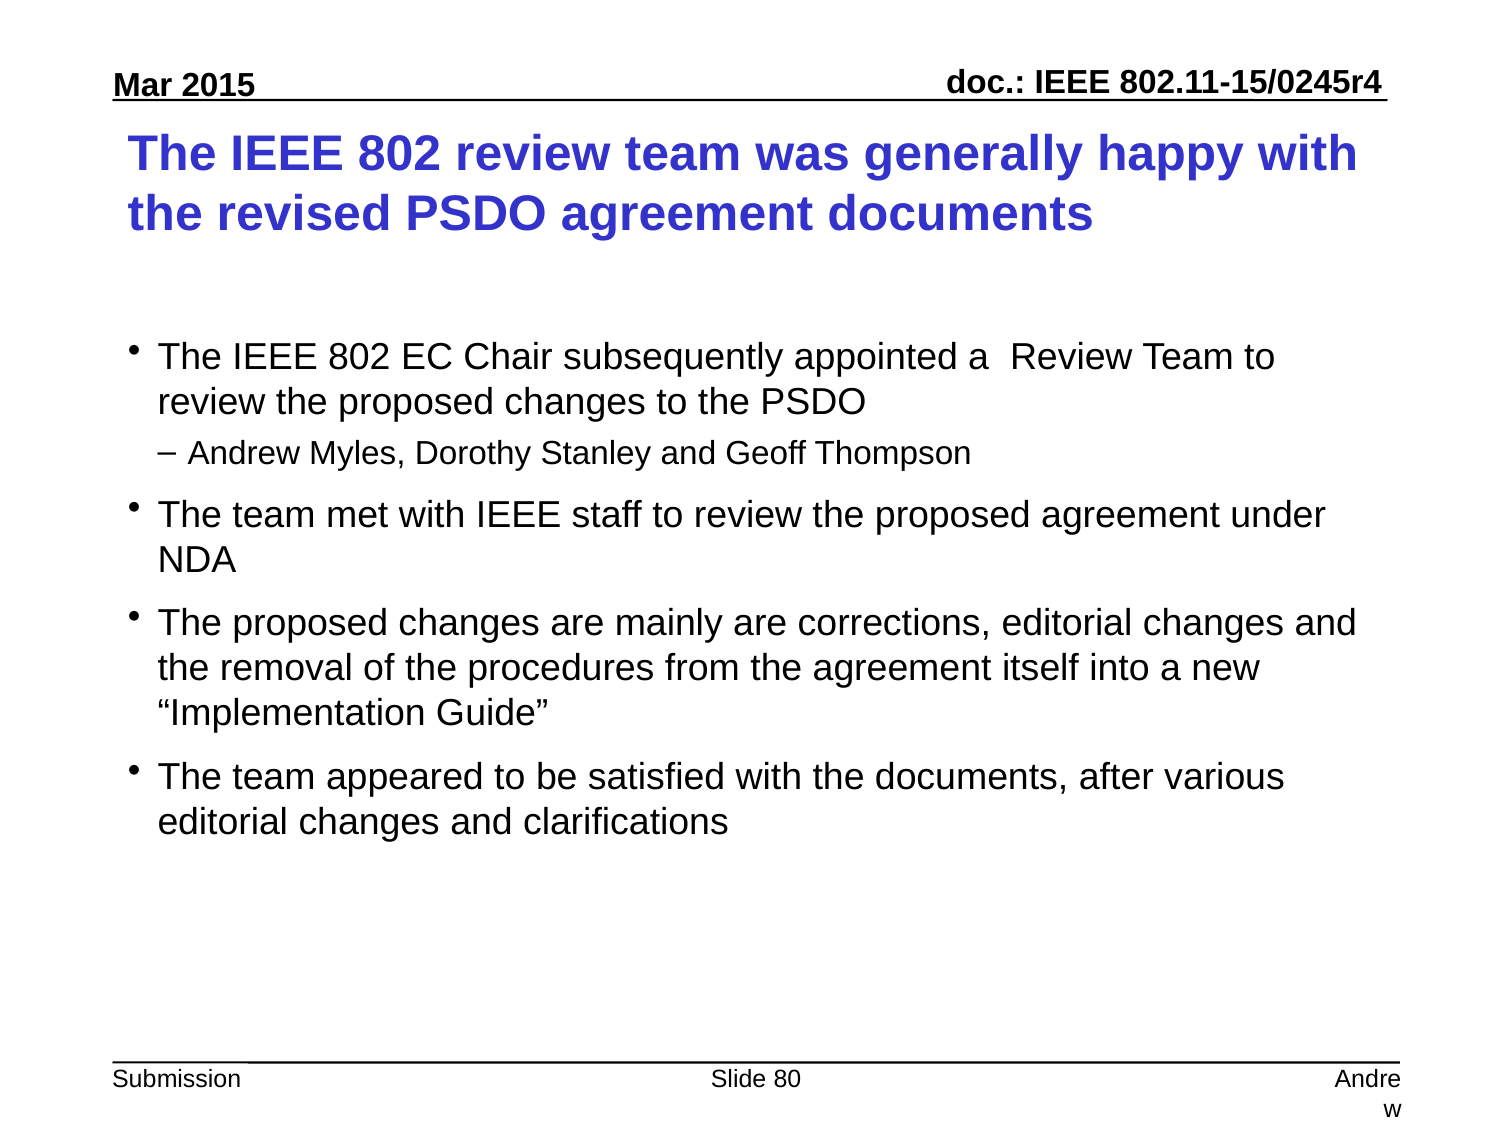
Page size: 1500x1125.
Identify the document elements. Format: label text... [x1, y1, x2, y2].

footer Andrew Myles, Cisco [1320, 1061, 1402, 1093]
slide_number Slide 80 [709, 1061, 803, 1093]
title The IEEE 802 review team was generally happy with the revised PSDO agreement documents [112, 112, 1388, 288]
list The IEEE 802 EC Chair subsequently appointed a Review Team to review the proposed changes to the PSDO Andrew Myles, Dorothy Stanley and Geoff Thompson The team met with IEEE staff to review the proposed agreement under NDA The proposed changes are mainly are corrections, editorial changes and the removal of the procedures from the agreement itself into a new “Implementation Guide” The team appeared to be satisfied with the documents, after various editorial changes and clarifications [112, 324, 1388, 1000]
